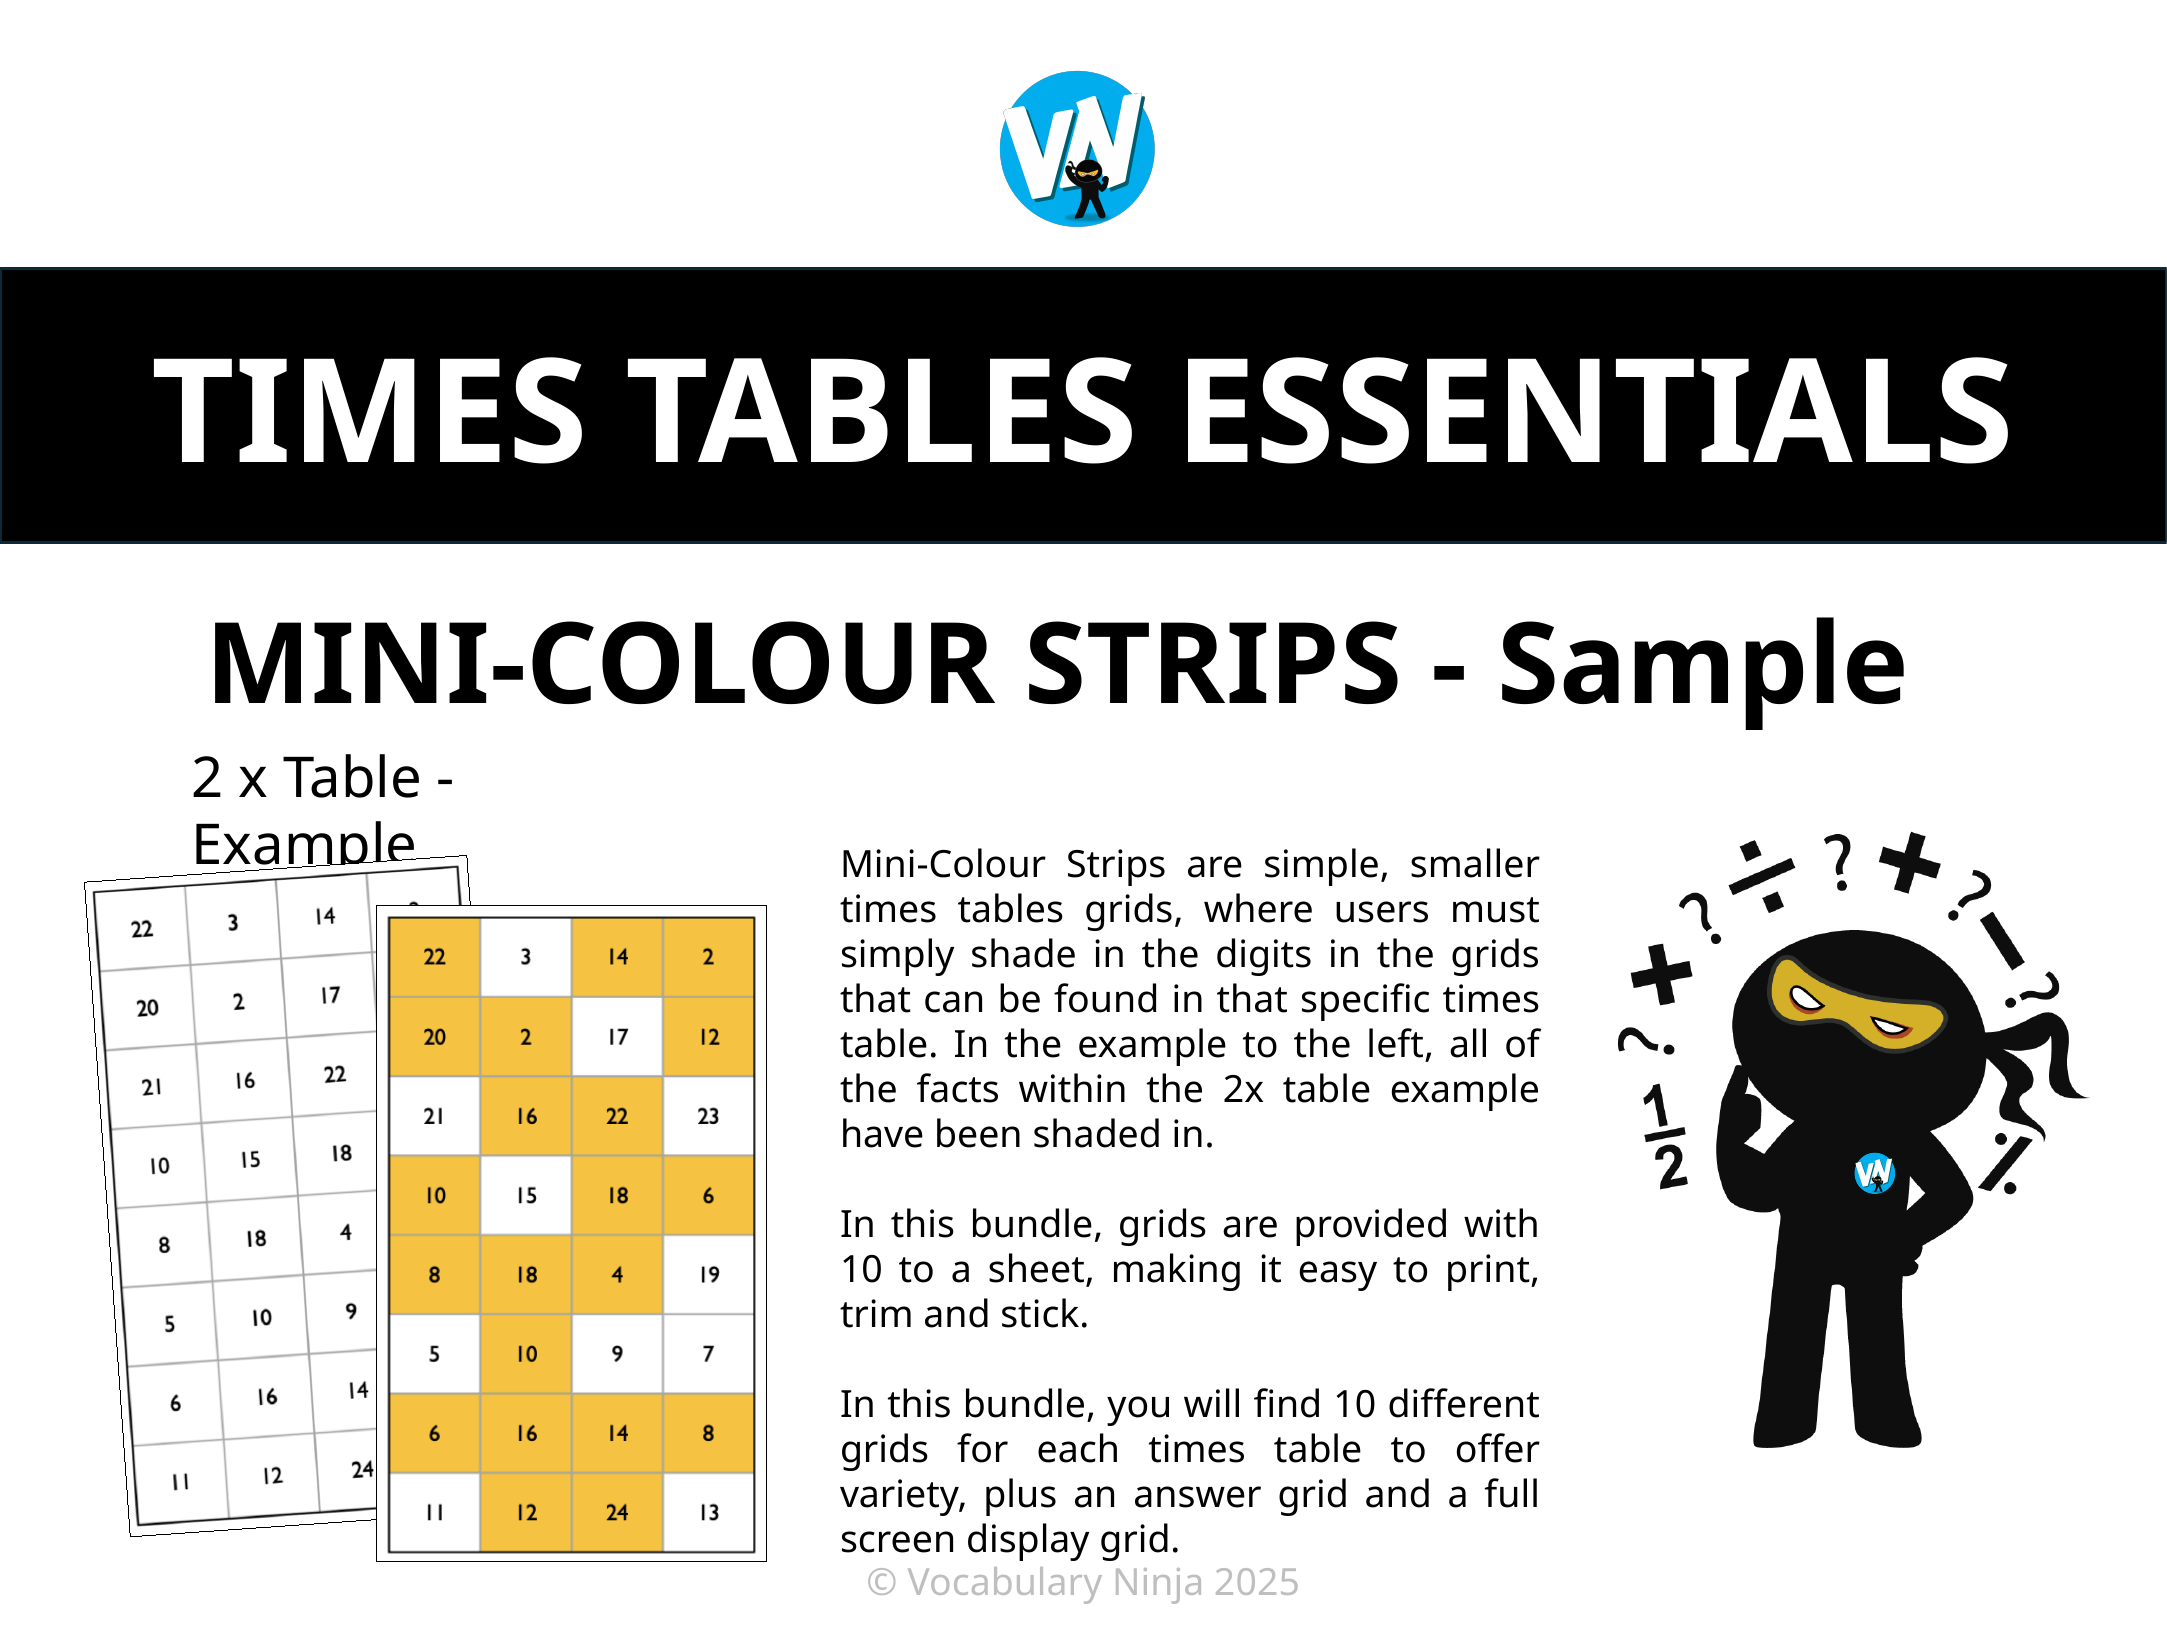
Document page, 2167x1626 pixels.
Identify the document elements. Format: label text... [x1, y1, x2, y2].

picture [85, 857, 767, 1563]
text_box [1226, 654, 2167, 1563]
text_box 2 x Table - Example [176, 733, 675, 884]
text_box TIMES TABLES ESSENTIALS [122, 303, 2045, 506]
text_box MINI-COLOUR STRIPS - Sample [92, 577, 2024, 741]
text_box © Vocabulary Ninja 2025 [851, 1568, 1316, 1611]
picture [975, 69, 1191, 235]
text_box [0, 267, 2167, 544]
text_box Mini-Colour Strips are simple, smaller times tables grids, where users must simply shade in the digits in the grids that can be found in that specific times table. In the example to the left, all of the facts within the 2x table example have been shaded in. In this bundle, grids are provided with 10 to a sheet, making it easy to print, trim and stick. In this bundle, you will find 10 different grids for each times table to offer variety, plus an answer grid and a full screen display grid. [825, 832, 1556, 1568]
